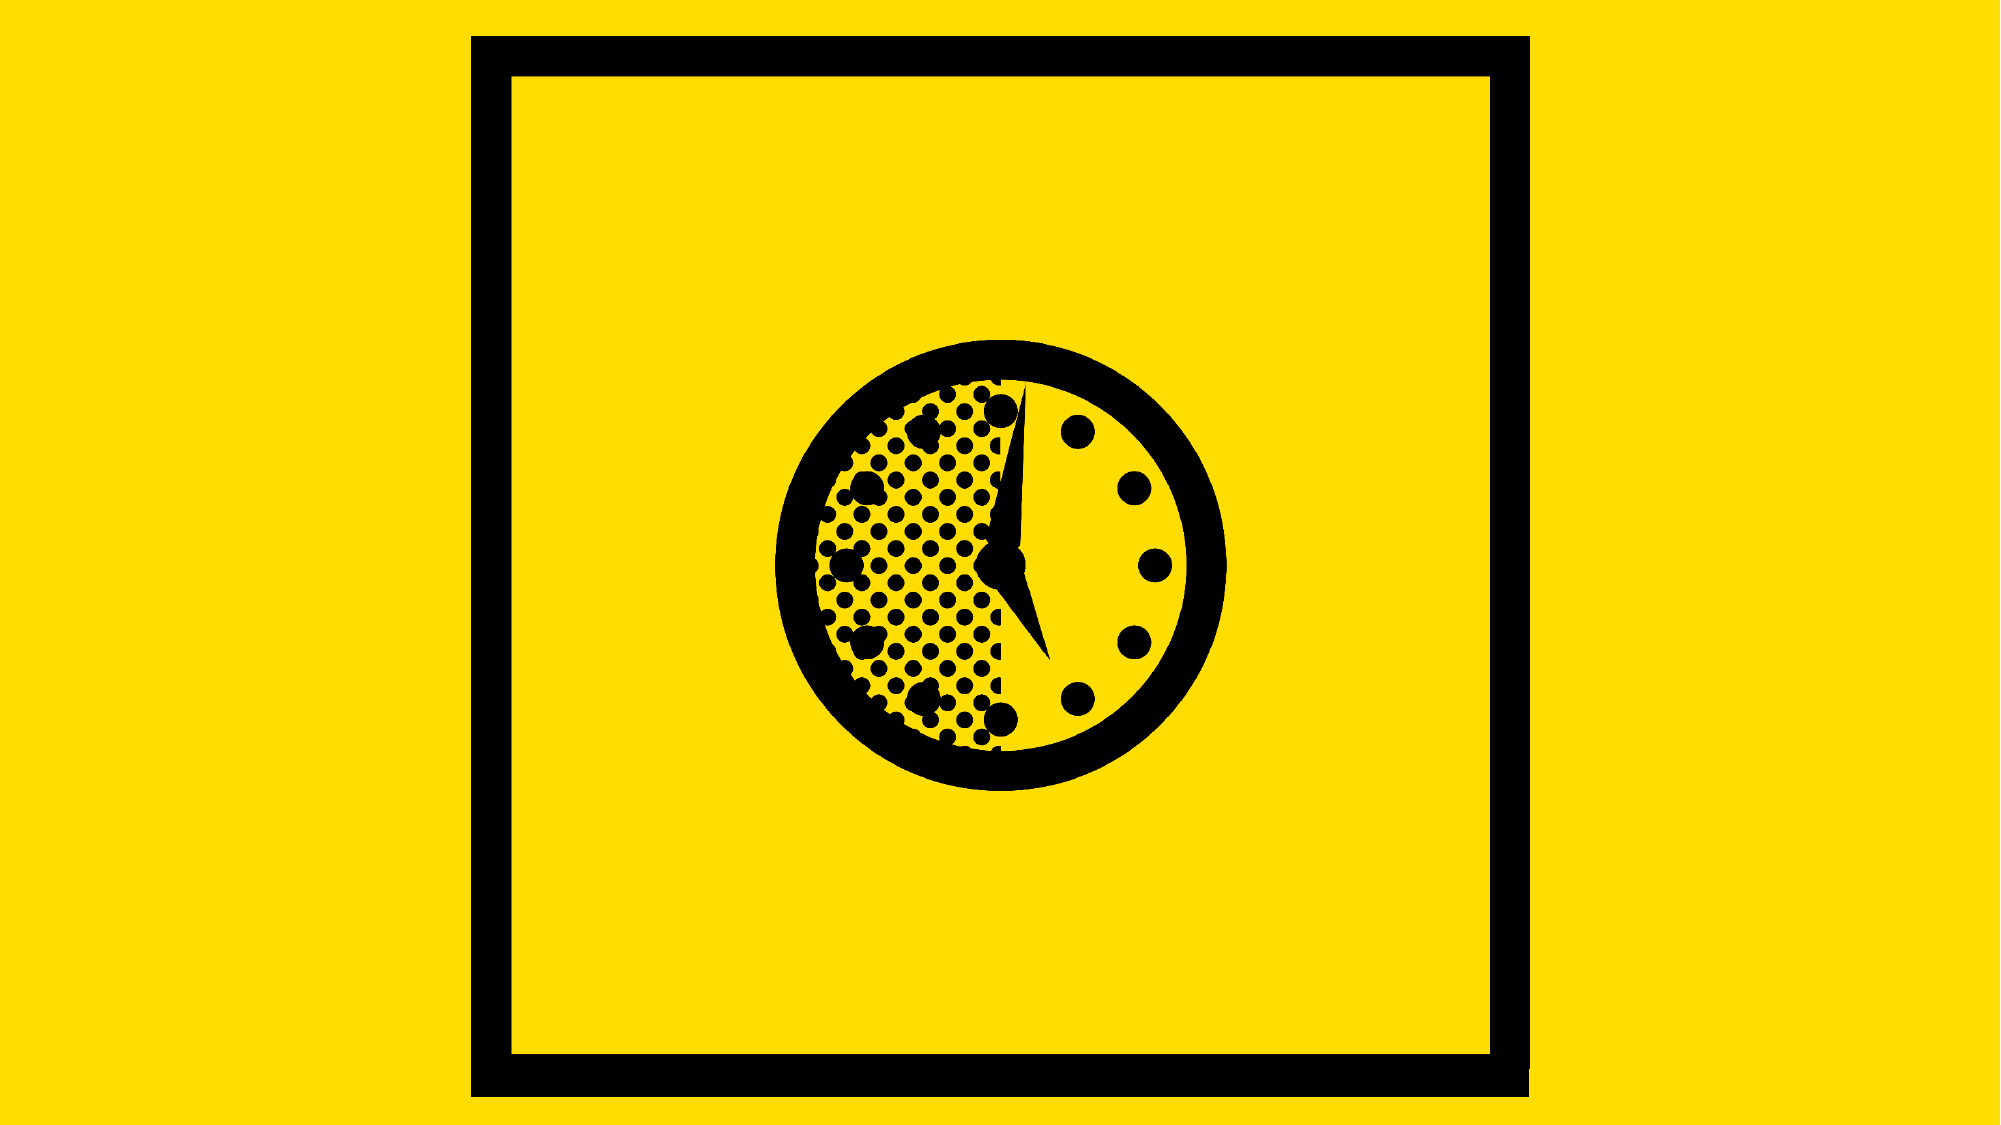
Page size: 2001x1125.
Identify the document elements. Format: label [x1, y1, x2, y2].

picture [437, 0, 1563, 1125]
